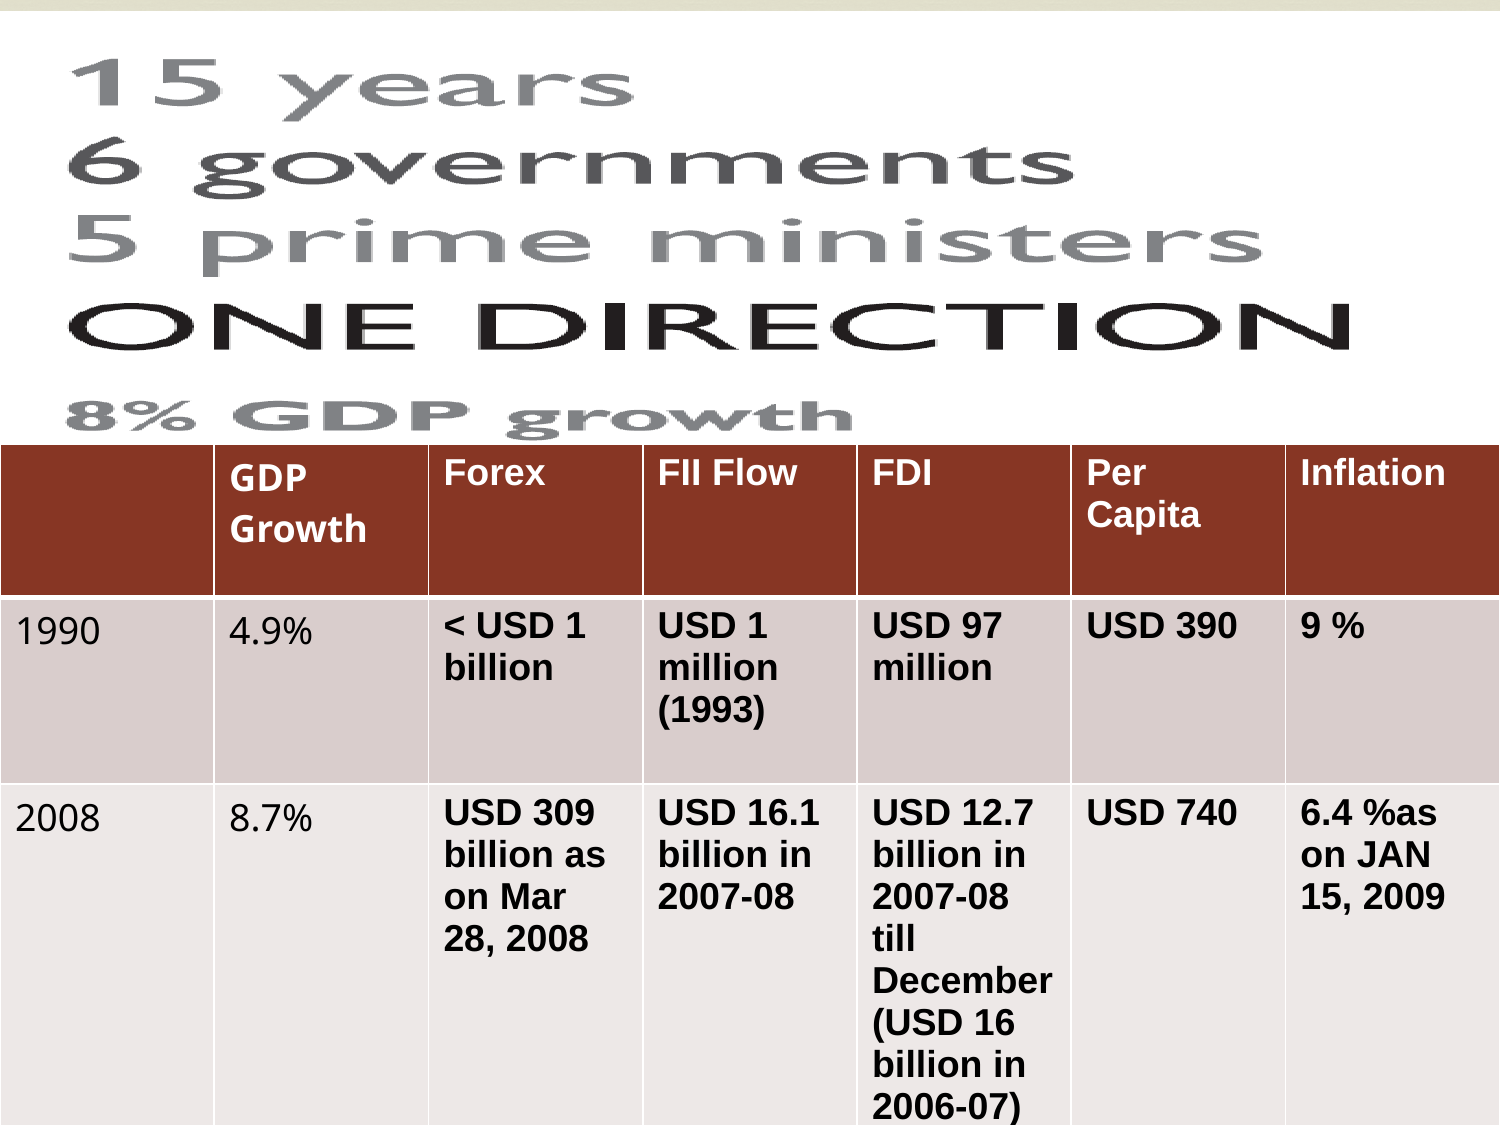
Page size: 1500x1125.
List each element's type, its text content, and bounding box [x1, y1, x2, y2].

table_cell USD 12.7 billion in 2007-08 till December (USD 16 billion in 2006-07) [858, 785, 1070, 1125]
table_header Inflation [1286, 454, 1499, 595]
table_cell 8.7% [215, 785, 428, 1125]
table_cell USD 740 [1072, 785, 1285, 1125]
table_cell USD 97 million [858, 600, 1070, 783]
table_cell 4.9% [215, 600, 428, 783]
table_cell 2008 [1, 785, 213, 1125]
table_cell < USD 1 billion [429, 600, 642, 783]
table_cell USD 16.1 billion in 2007-08 [644, 785, 856, 1125]
table_cell 1990 [1, 600, 213, 783]
table_cell 9 % [1286, 600, 1499, 783]
table_cell USD 390 [1072, 600, 1285, 783]
table_cell USD 1 million (1993) [644, 600, 856, 783]
table_cell USD 309 billion as on Mar 28, 2008 [429, 785, 642, 1125]
table_header Per Capita [1072, 455, 1285, 595]
table_cell 6.4 %as on JAN 15, 2009 [1286, 785, 1499, 1125]
table_header FDI [858, 455, 1070, 595]
picture [0, 11, 1500, 445]
table_header [1, 454, 213, 595]
table_header GDP Growth [215, 455, 428, 595]
table_header Forex [429, 455, 642, 595]
table_header FII Flow [644, 455, 856, 595]
